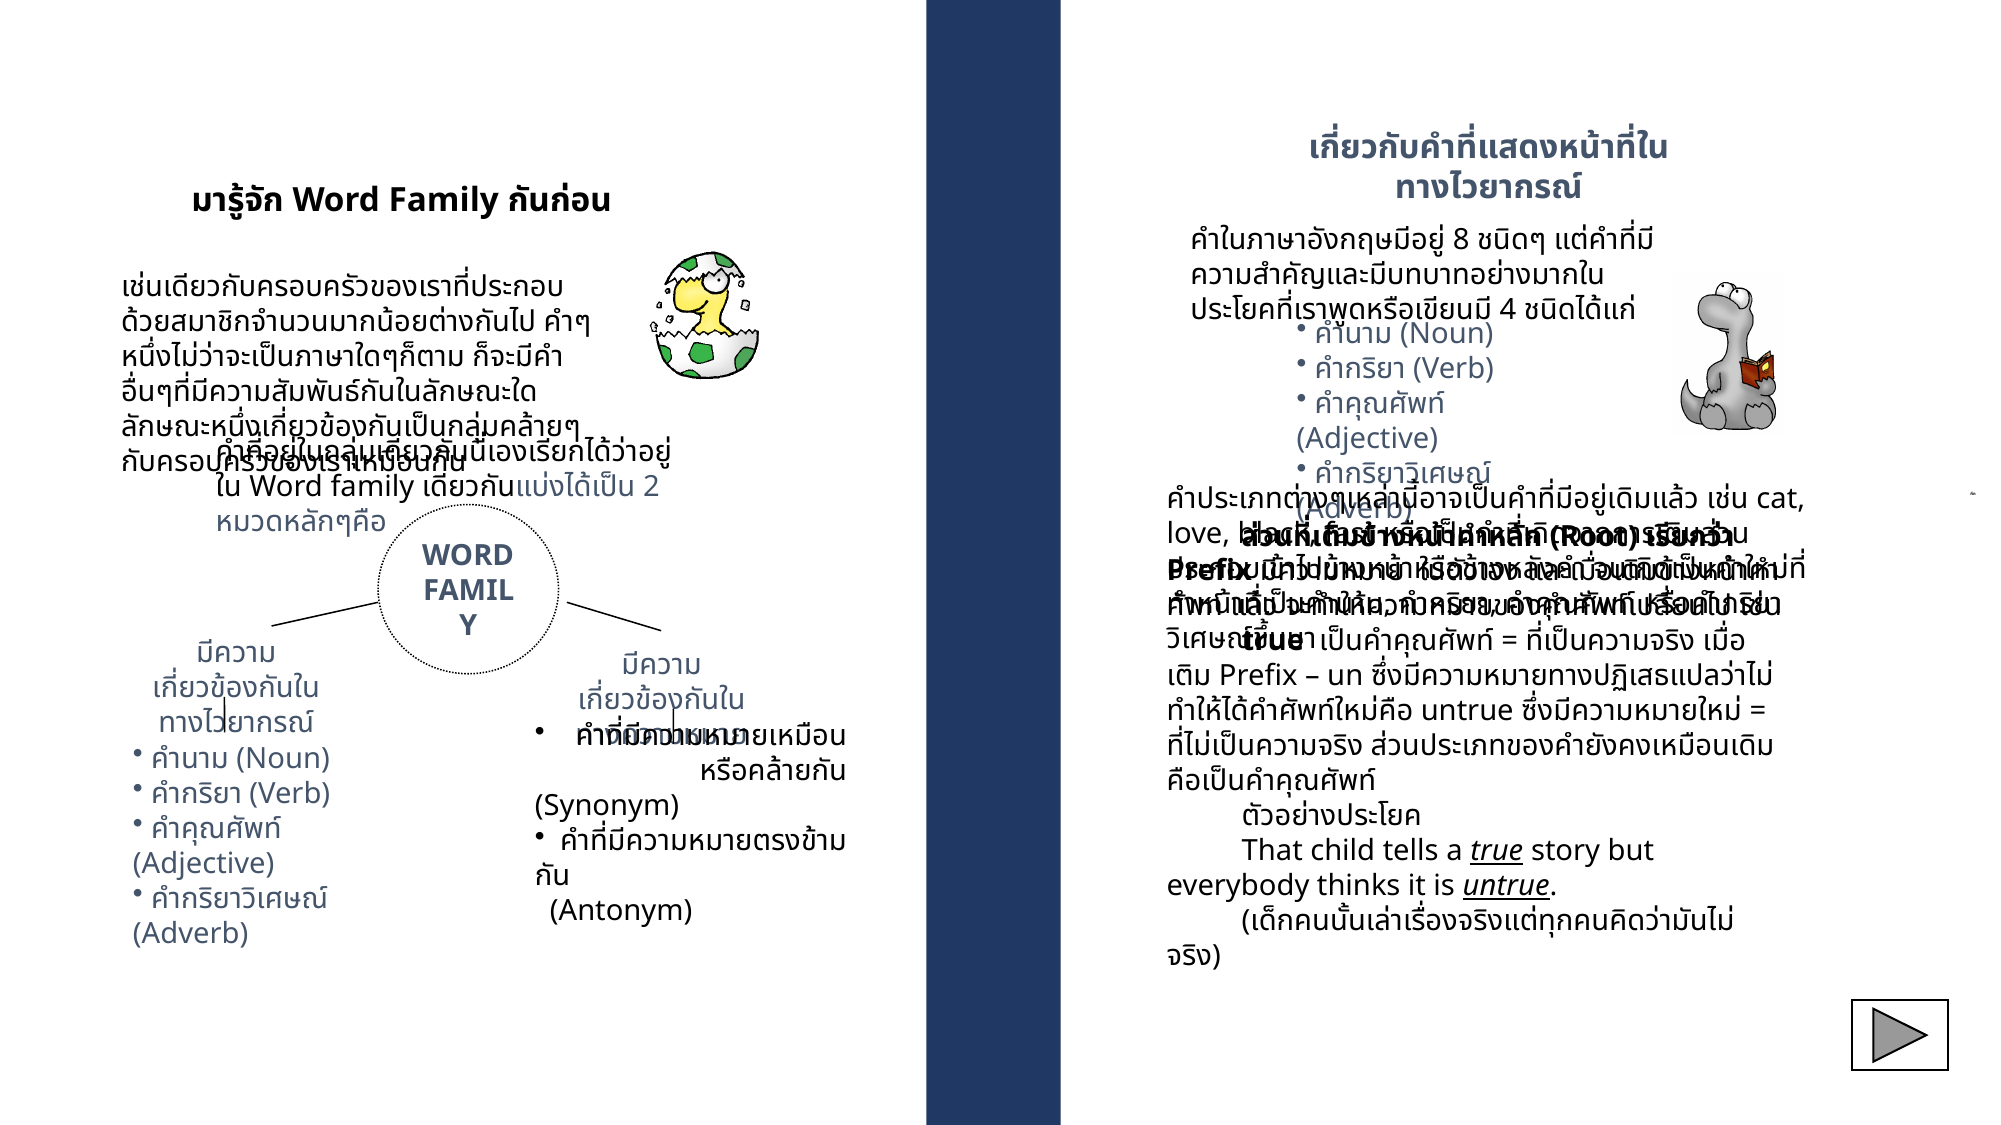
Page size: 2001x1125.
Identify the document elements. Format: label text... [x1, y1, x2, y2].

text_box เช่นเดียวกับครอบครัวของเราที่ประกอบด้วยสมาชิกจำนวนมากน้อยต่างกันไป คำๆหนึ่งไม่ว่าจะเป็นภาษาใดๆก็ตาม ก็จะมีคำอื่นๆที่มีความสัมพันธ์กันในลักษณะใดลักษณะหนึ่งเกี่ยวข้องกันเป็นกลุ่มคล้ายๆกับครอบครัวของเราเหมือนกัน [106, 259, 614, 485]
text_box มีความเกี่ยวข้องกันในทางความหมาย [555, 637, 768, 709]
text_box คำในภาษาอังกฤษมีอยู่ 8 ชนิดๆ แต่คำที่มีความสำคัญและมีบทบาทอย่างมากในประโยคที่เราพูดหรือเขียนมี 4 ชนิดได้แก่ [1175, 212, 1696, 333]
text_box คำประเภทต่างๆเหล่านี้อาจเป็นคำที่มีอยู่เดิมแล้ว เช่น cat, love, black, fast หรือเป็นคำที่เกิดจากการเติมส่วนประกอบเข้าไปข้างหน้าหรือข้างหลังคำ จนเกิดเป็นคำใหม่ที่ทำหน้าที่เป็นคำนาม, คำกริยา, คำคุณศัพท์ หรือคำกริยาวิเศษณ์ขึ้นมา [1151, 472, 1826, 662]
picture [637, 236, 768, 391]
picture [1671, 271, 1785, 437]
text_box คำที่มีความหมายเหมือน หรือคล้ายกัน (Synonym) คำที่มีความหมายตรงข้ามกัน (Antonym) [519, 709, 863, 934]
text_box ส่วนที่เติมข้างหน้าคำหลัก (Root) เรียกว่า Prefix มีความหมาย ในตัวเอง และเมื่อเติมข้างหน้าคำศัพท์ แล้ว จะทำให้ความหมายของคำศัพท์เปลี่ยนไป เช่น true เป็นคำคุณศัพท์ = ที่เป็นความจริง เมื่อเติม Prefix – un ซึ่งมีความหมายทางปฏิเสธแปลว่าไม่ ทำให้ได้คำศัพท์ใหม่คือ untrue ซึ่งมีความหมายใหม่ = ที่ไม่เป็นความจริง ส่วนประเภทของคำยังคงเหมือนเดิมคือเป็นคำคุณศัพท์ ตัวอย่างประโยค That child tells a true story but everybody thinks it is untrue. (เด็กคนนั้นเล่าเรื่องจริงแต่ทุกคนคิดว่ามันไม่จริง) [1151, 509, 1802, 979]
text_box [1851, 999, 1949, 1071]
text_box [94, 248, 822, 623]
text_box คำนาม (Noun) คำกริยา (Verb) คำคุณศัพท์ (Adjective) คำกริยาวิเศษณ์ (Adverb) [1281, 306, 1578, 472]
text_box มีความเกี่ยวข้องกันในทางไวยากรณ์ [129, 625, 343, 732]
text_box คำนาม (Noun) คำกริยา (Verb) คำคุณศัพท์ (Adjective) คำกริยาวิเศษณ์ (Adverb) [118, 732, 414, 957]
text_box กีก [1826, 484, 1991, 559]
text_box [925, 0, 1062, 1125]
text_box มารู้จัก Word Family กันก่อน [165, 165, 638, 227]
text_box เกี่ยวกับคำที่แสดงหน้าที่ในทางไวยากรณ์ [1270, 118, 1708, 213]
text_box คำที่อยู่ในกลุ่มเดียวกันนี่เองเรียกได้ว่าอยู่ใน Word family เดียวกันแบ่งได้เป็น 2 หมวดหลักๆคือ [200, 425, 709, 545]
text_box WORD FAMILY [378, 504, 559, 674]
